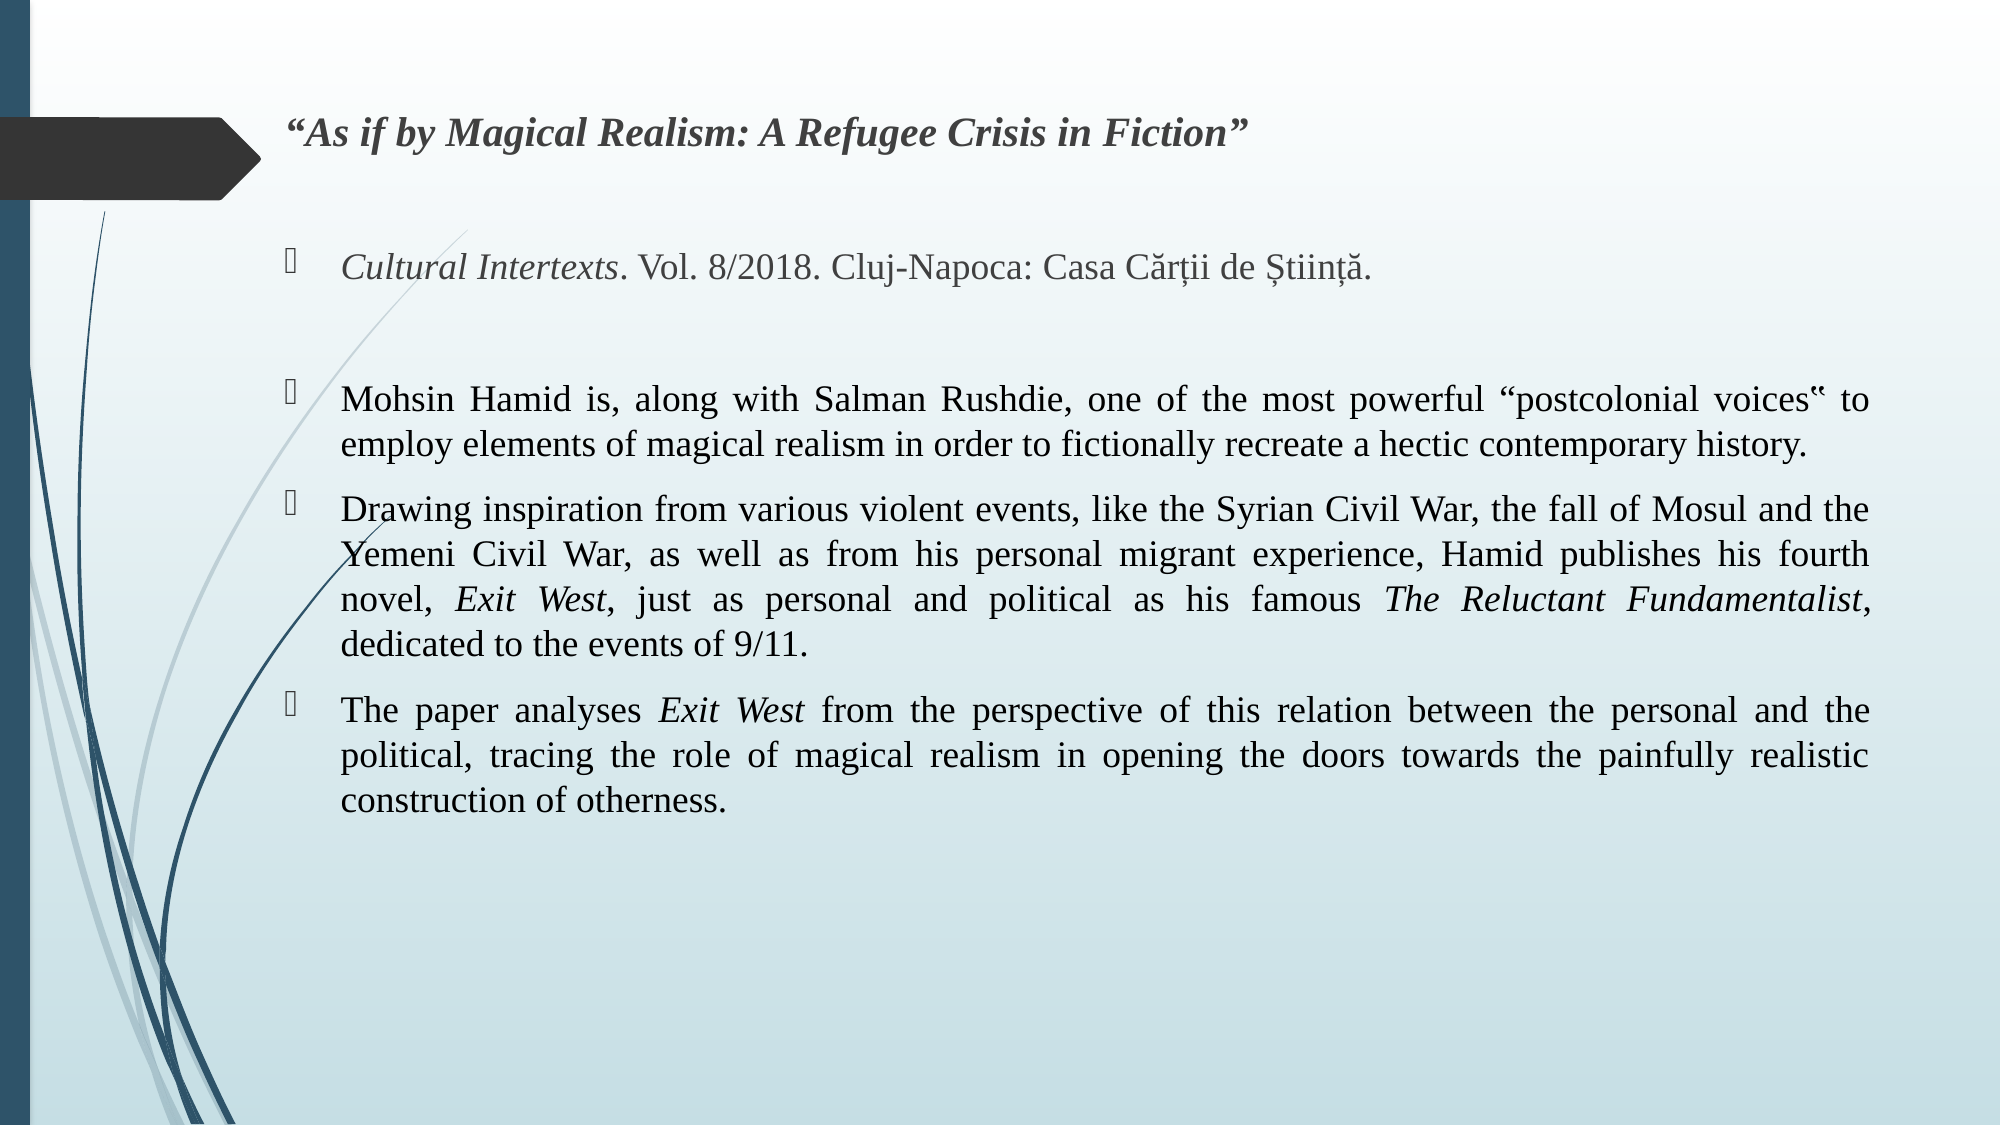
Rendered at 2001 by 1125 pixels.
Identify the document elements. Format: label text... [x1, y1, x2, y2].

list “As if by Magical Realism: A Refugee Crisis in Fiction” Cultural Intertexts. Vol. 8/2018. Cluj-Napoca: Casa Cărții de Știință. Mohsin Hamid is, along with Salman Rushdie, one of the most powerful “postcolonial voices‟ to employ elements of magical realism in order to fictionally recreate a hectic contemporary history. Drawing inspiration from various violent events, like the Syrian Civil War, the fall of Mosul and the Yemeni Civil War, as well as from his personal migrant experience, Hamid publishes his fourth novel, Exit West, just as personal and political as his famous The Reluctant Fundamentalist, dedicated to the events of 9/11. The paper analyses Exit West from the perspective of this relation between the personal and the political, tracing the role of magical realism in opening the doors towards the painfully realistic construction of otherness. [269, 97, 1888, 970]
